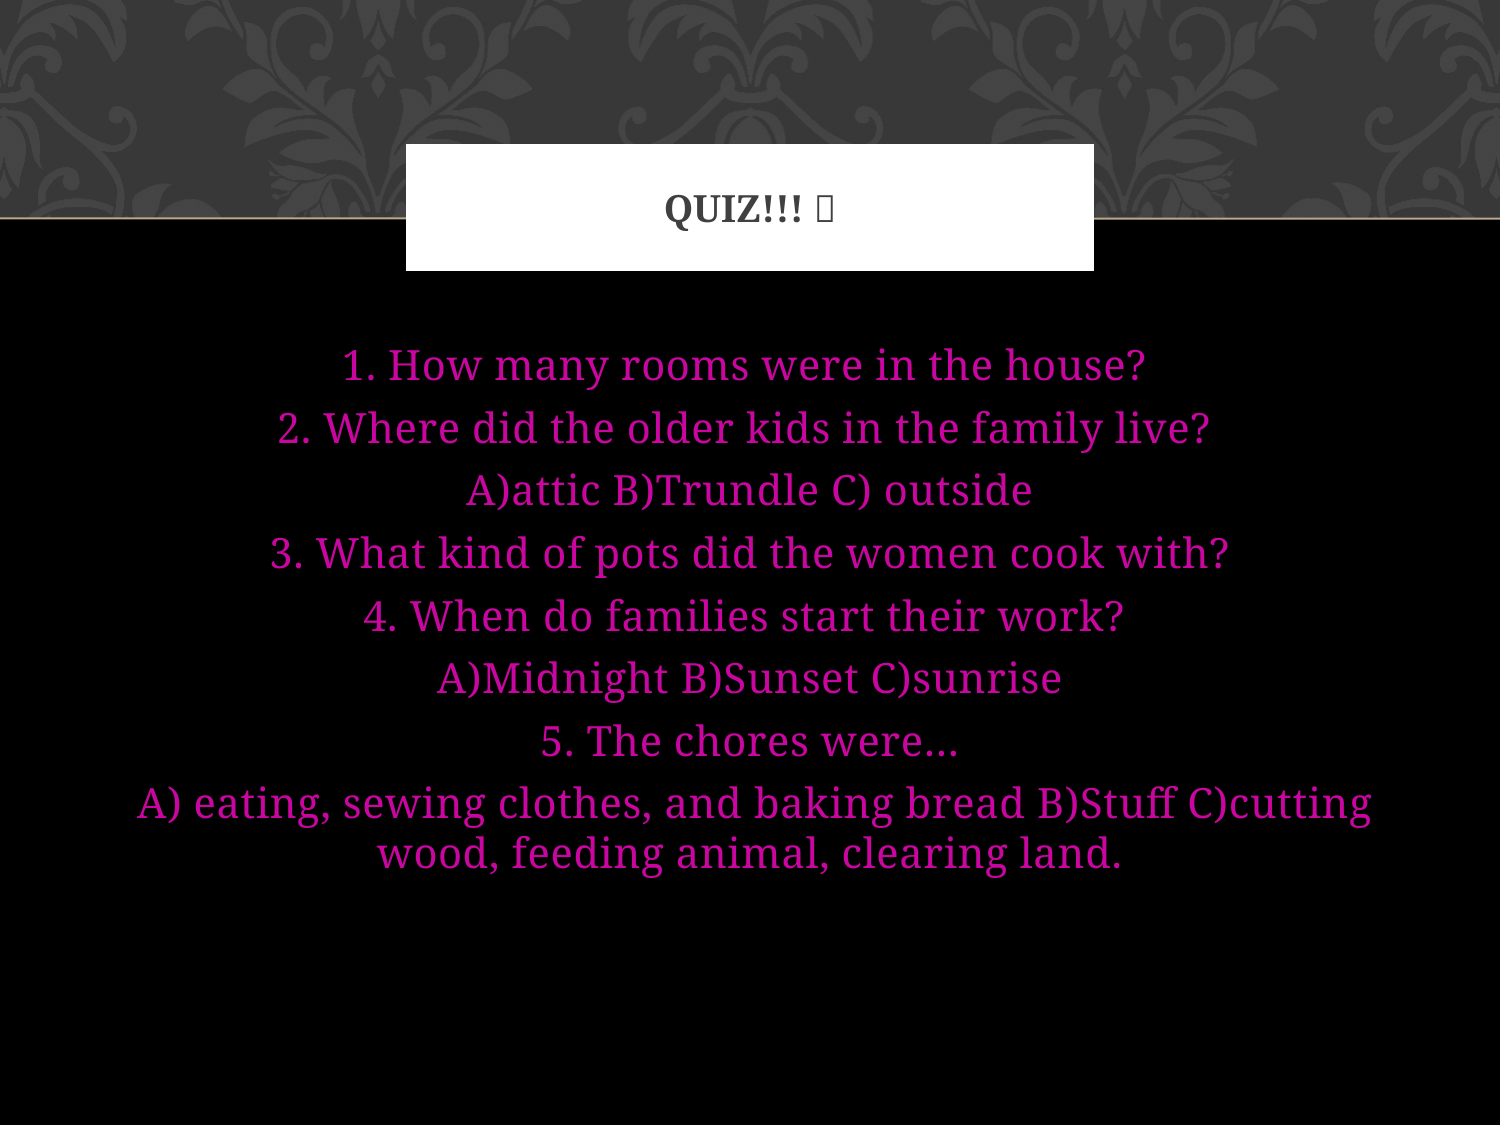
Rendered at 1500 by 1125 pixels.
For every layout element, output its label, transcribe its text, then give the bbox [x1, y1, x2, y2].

title Quiz!!!  [406, 144, 1094, 271]
list 1. How many rooms were in the house? 2. Where did the older kids in the family live? A)attic B)Trundle C) outside 3. What kind of pots did the women cook with? 4. When do families start their work? A)Midnight B)Sunset C)sunrise 5. The chores were… A) eating, sewing clothes, and baking bread B)Stuff C)cutting wood, feeding animal, clearing land. [75, 331, 1425, 1000]
